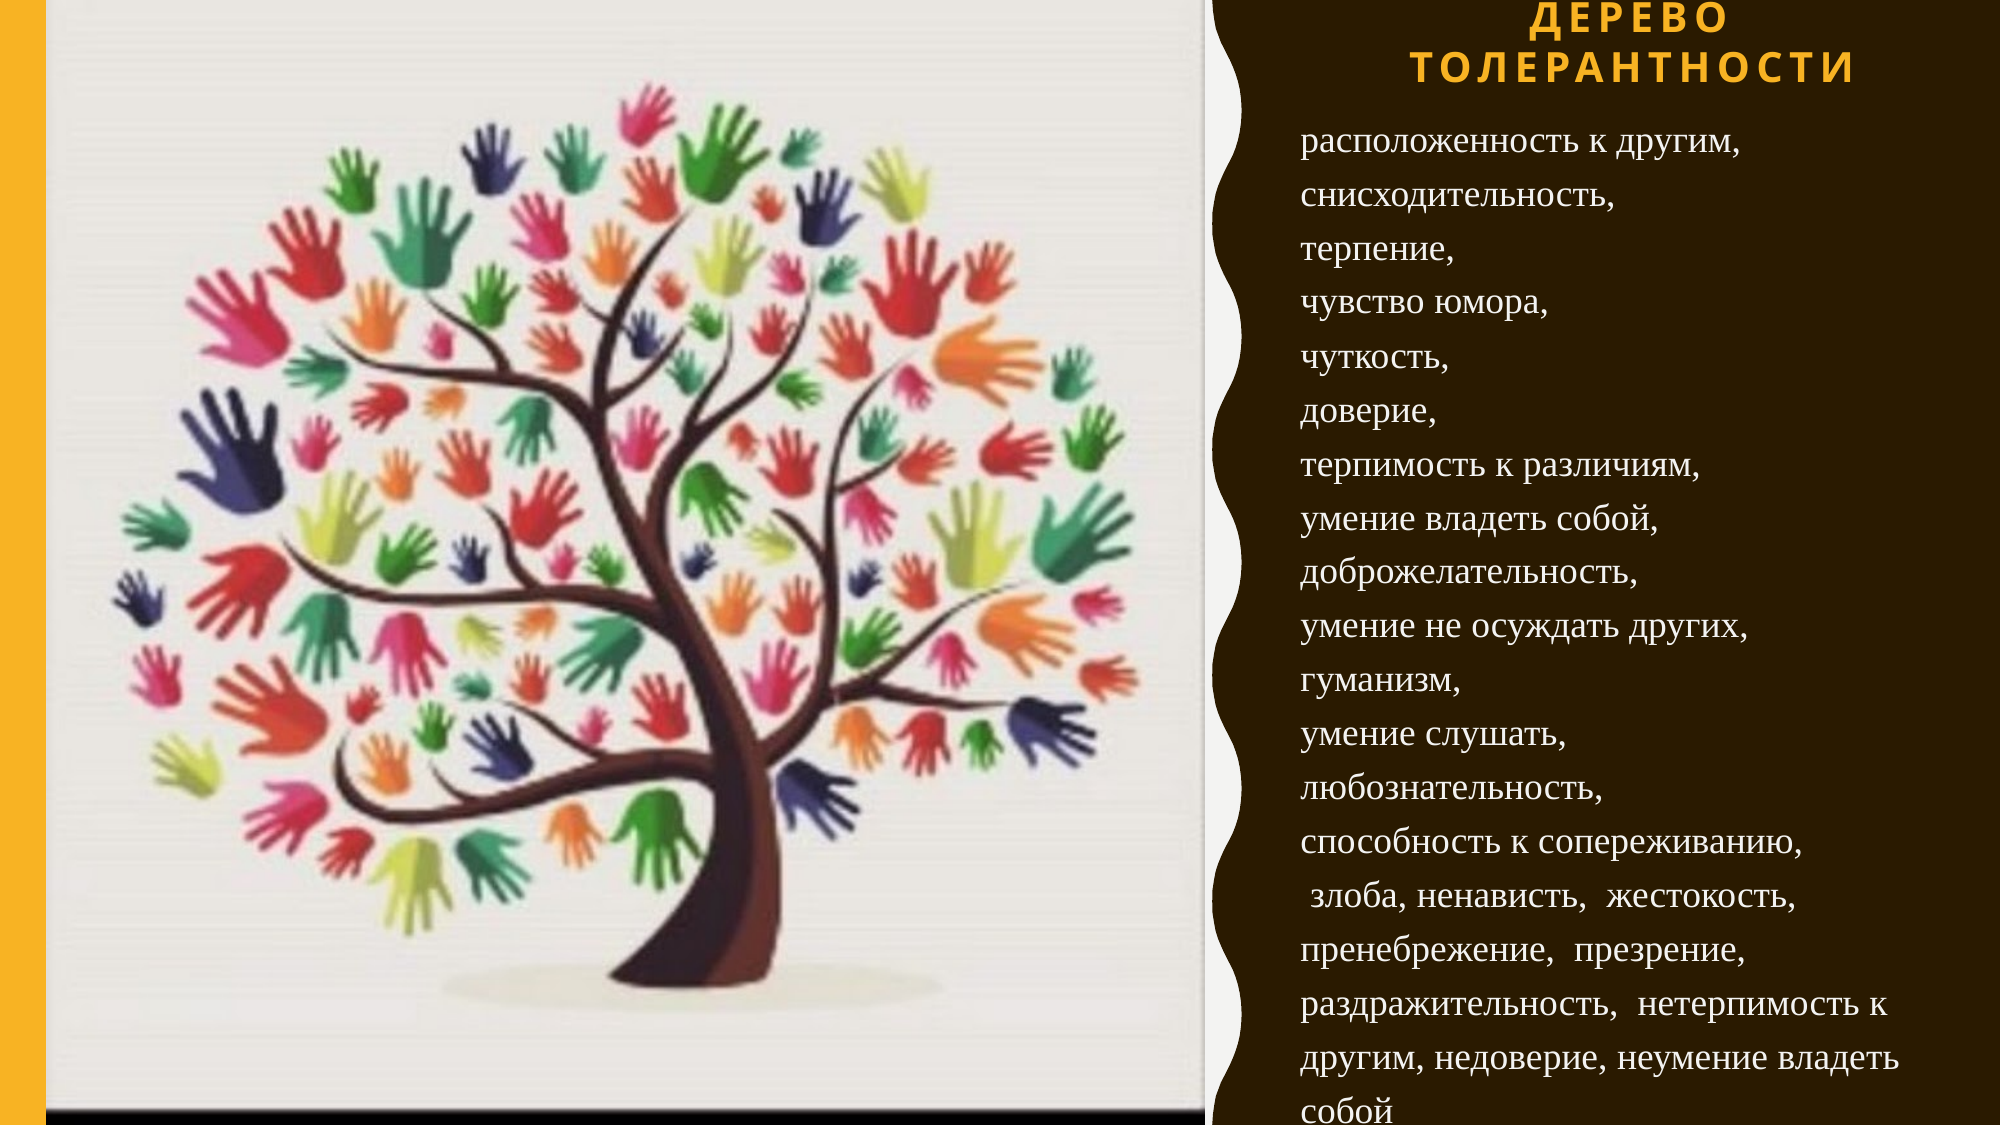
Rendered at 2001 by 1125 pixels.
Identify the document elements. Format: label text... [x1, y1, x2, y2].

list расположенность к другим, снисходительность, терпение, чувство юмора, чуткость, доверие, терпимость к различиям, умение владеть собой, доброжелательность, умение не осуждать других, гуманизм, умение слушать, любознательность, способность к сопереживанию, злоба, ненависть, жестокость, пренебрежение, презрение, раздражительность, нетерпимость к другим, недоверие, неумение владеть собой [1285, 98, 1978, 1125]
picture [46, 0, 1254, 1125]
title Дерево толерантности [1377, 0, 1886, 98]
